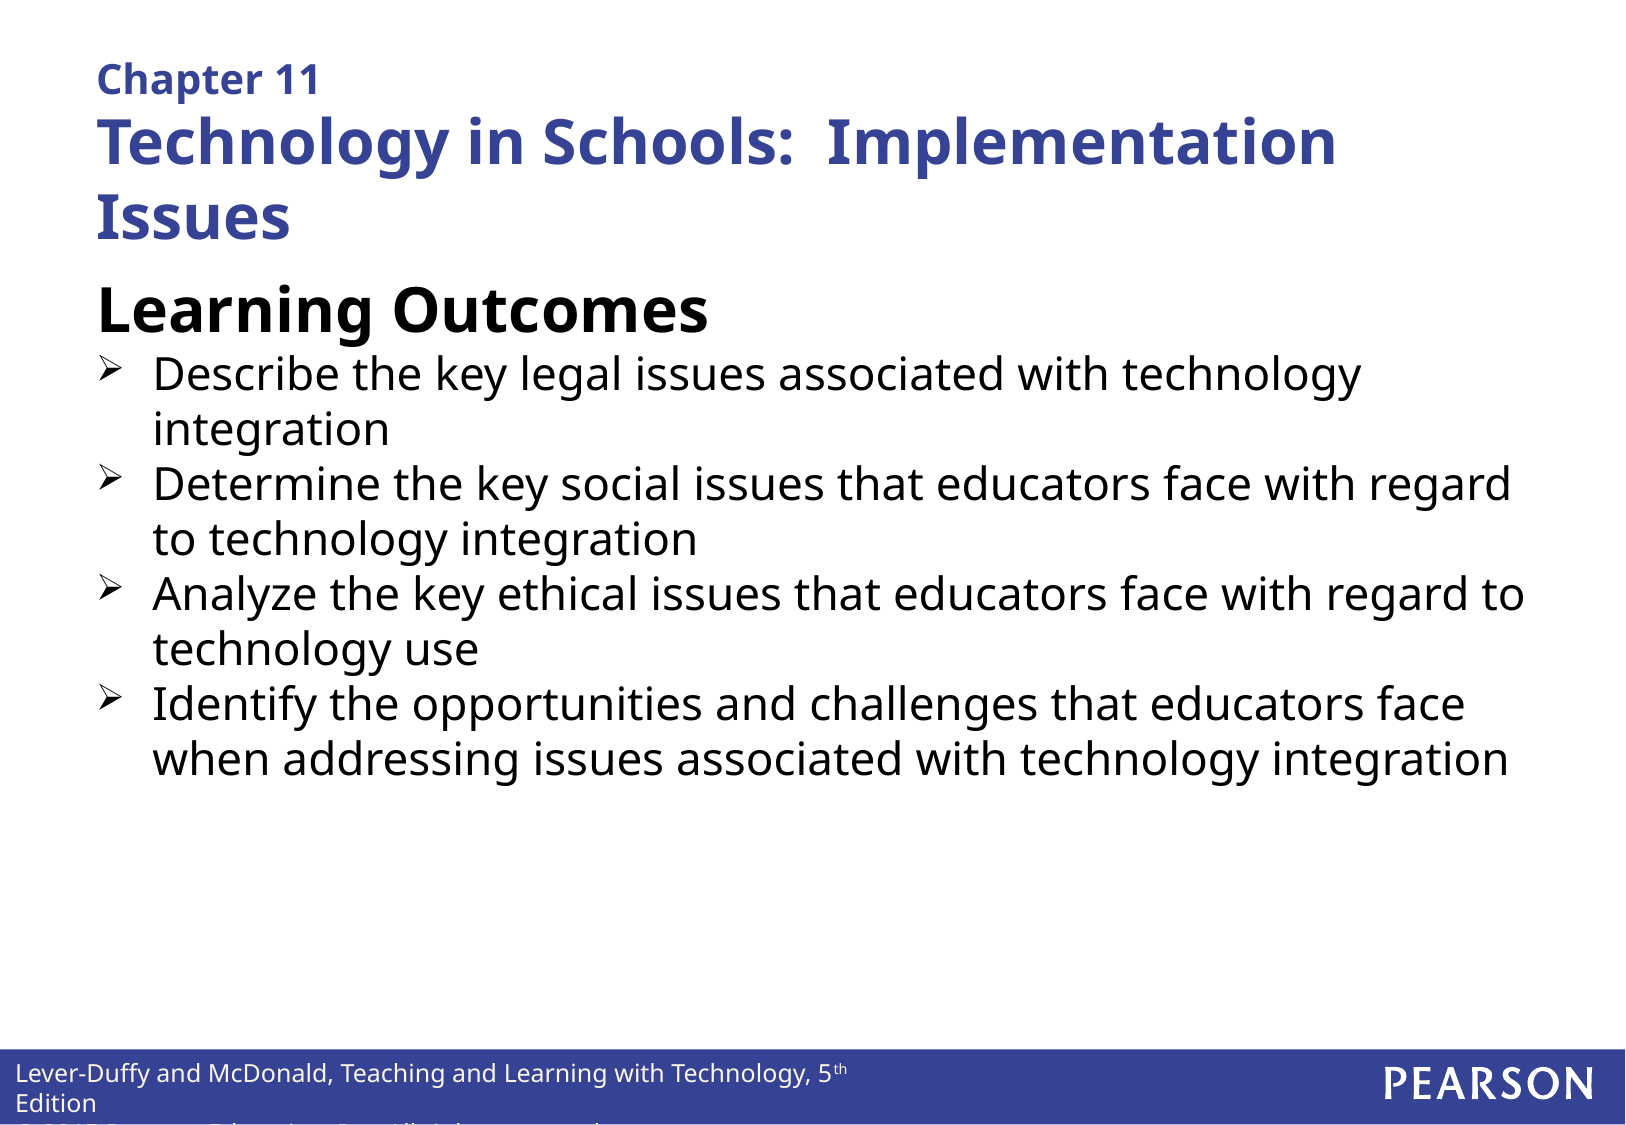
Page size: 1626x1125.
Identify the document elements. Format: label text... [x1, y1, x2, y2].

title Chapter 11 Technology in Schools: Implementation Issues [81, 45, 1544, 233]
list Learning Outcomes Describe the key legal issues associated with technology integration Determine the key social issues that educators face with regard to technology integration Analyze the key ethical issues that educators face with regard to technology use Identify the opportunities and challenges that educators face when addressing issues associated with technology integration [81, 262, 1544, 1005]
